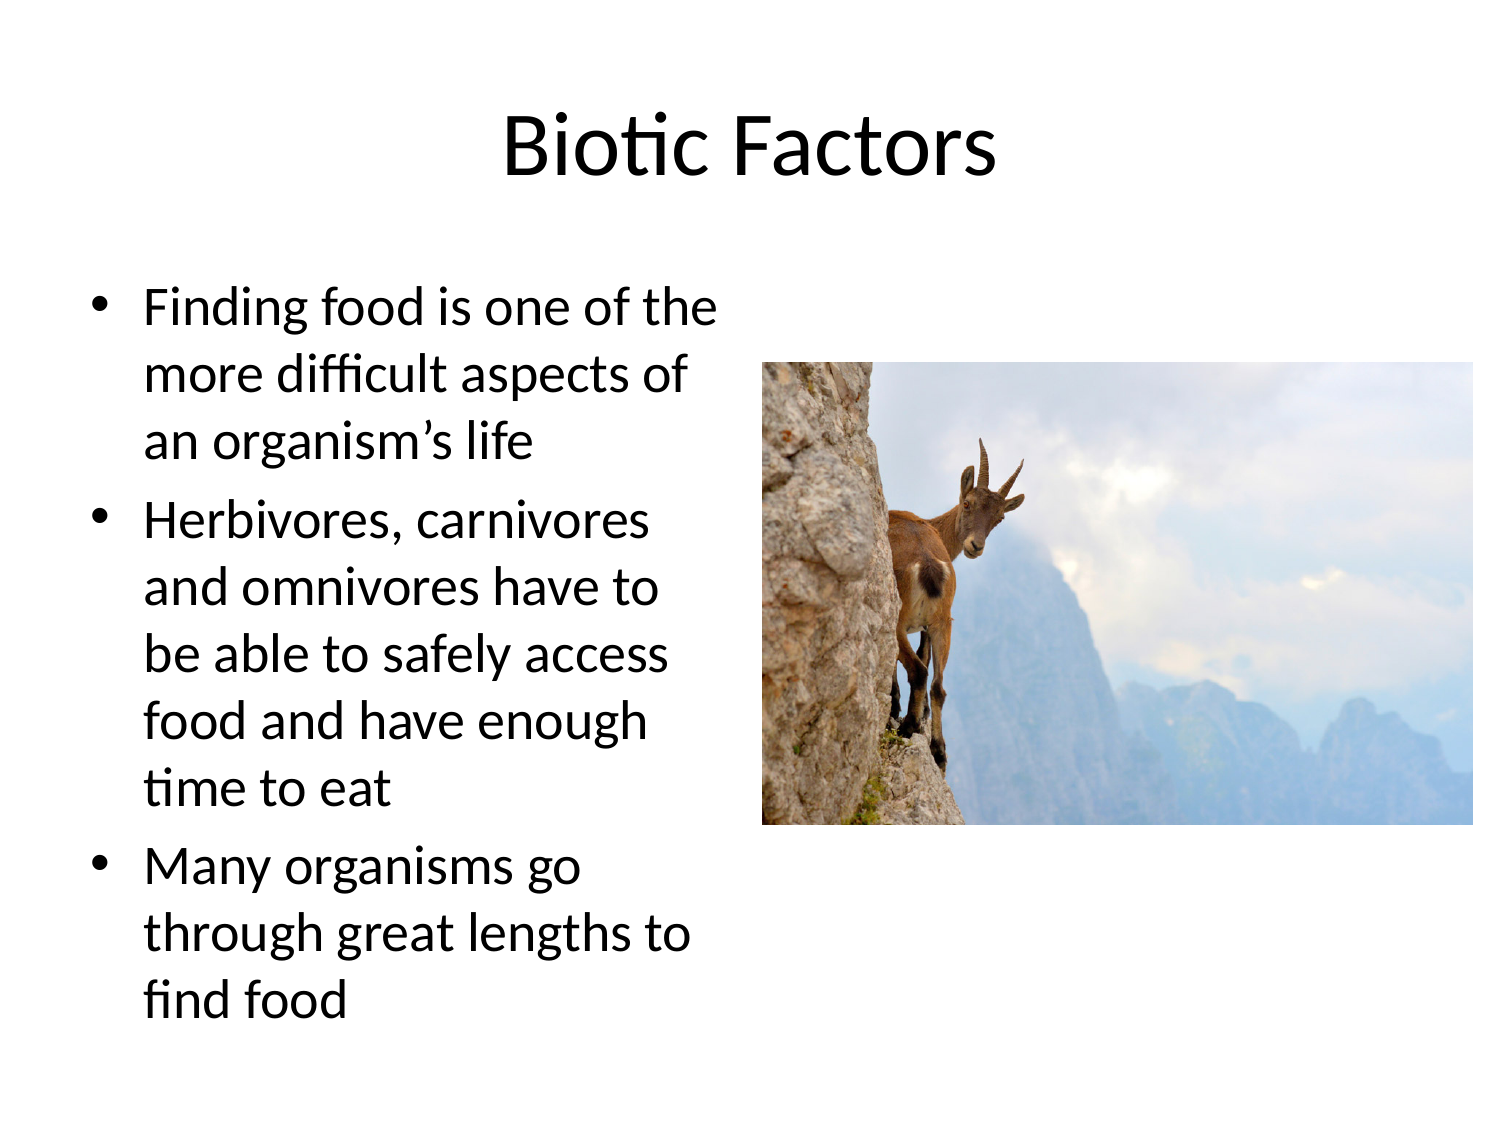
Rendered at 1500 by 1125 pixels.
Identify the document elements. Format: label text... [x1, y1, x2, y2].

picture [762, 362, 1473, 826]
list Finding food is one of the more difficult aspects of an organism’s life Herbivores, carnivores and omnivores have to be able to safely access food and have enough time to eat Many organisms go through great lengths to find food [75, 262, 738, 1075]
title Biotic Factors [75, 45, 1425, 233]
